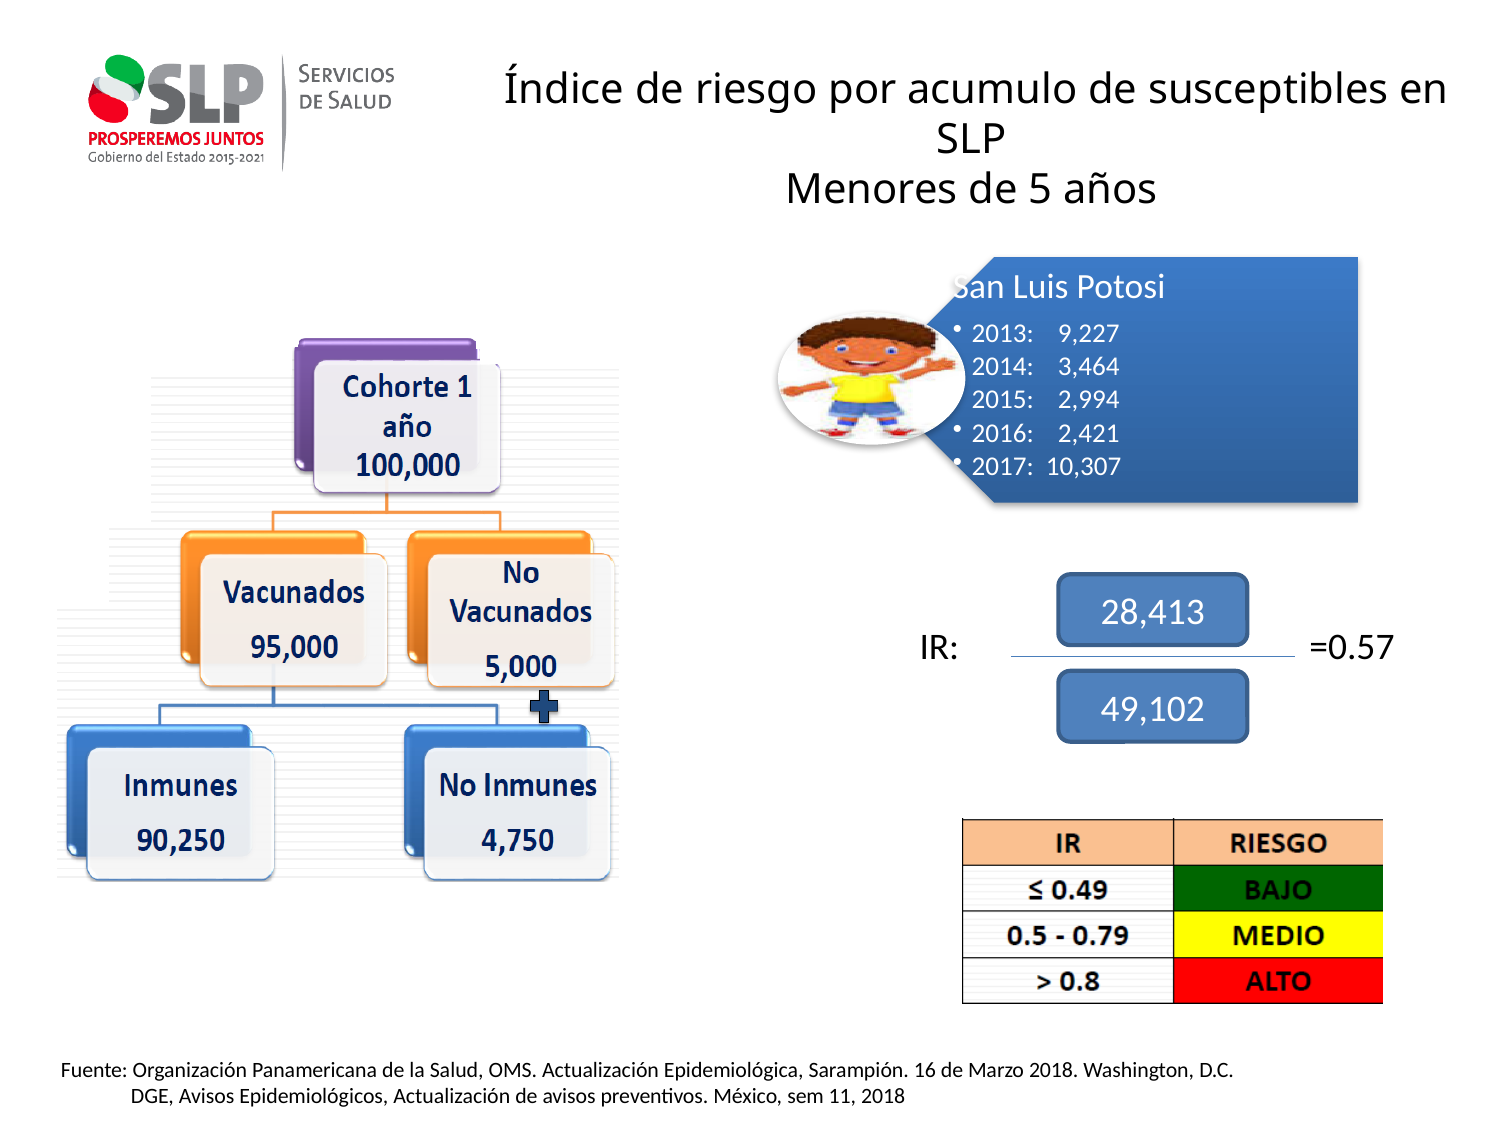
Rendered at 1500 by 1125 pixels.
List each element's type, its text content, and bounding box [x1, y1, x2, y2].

text_box Fuente: Organización Panamericana de la Salud, OMS. Actualización Epidemiológica, Sarampión. 16 de Marzo 2018. Washington, D.C. DGE, Avisos Epidemiológicos, Actualización de avisos preventivos. México, sem 11, 2018 [46, 1048, 1287, 1116]
text_box IR: [904, 614, 1000, 675]
picture [57, 331, 619, 882]
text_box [701, 160, 1435, 597]
picture [962, 817, 1383, 1004]
text_box =0.57 [1294, 614, 1412, 675]
text_box Índice de riesgo por acumulo de susceptibles en SLP Menores de 5 años [442, 54, 1500, 220]
text_box 28,413 [1056, 605, 1250, 648]
picture [88, 54, 394, 172]
text_box 49,102 [1056, 668, 1250, 744]
